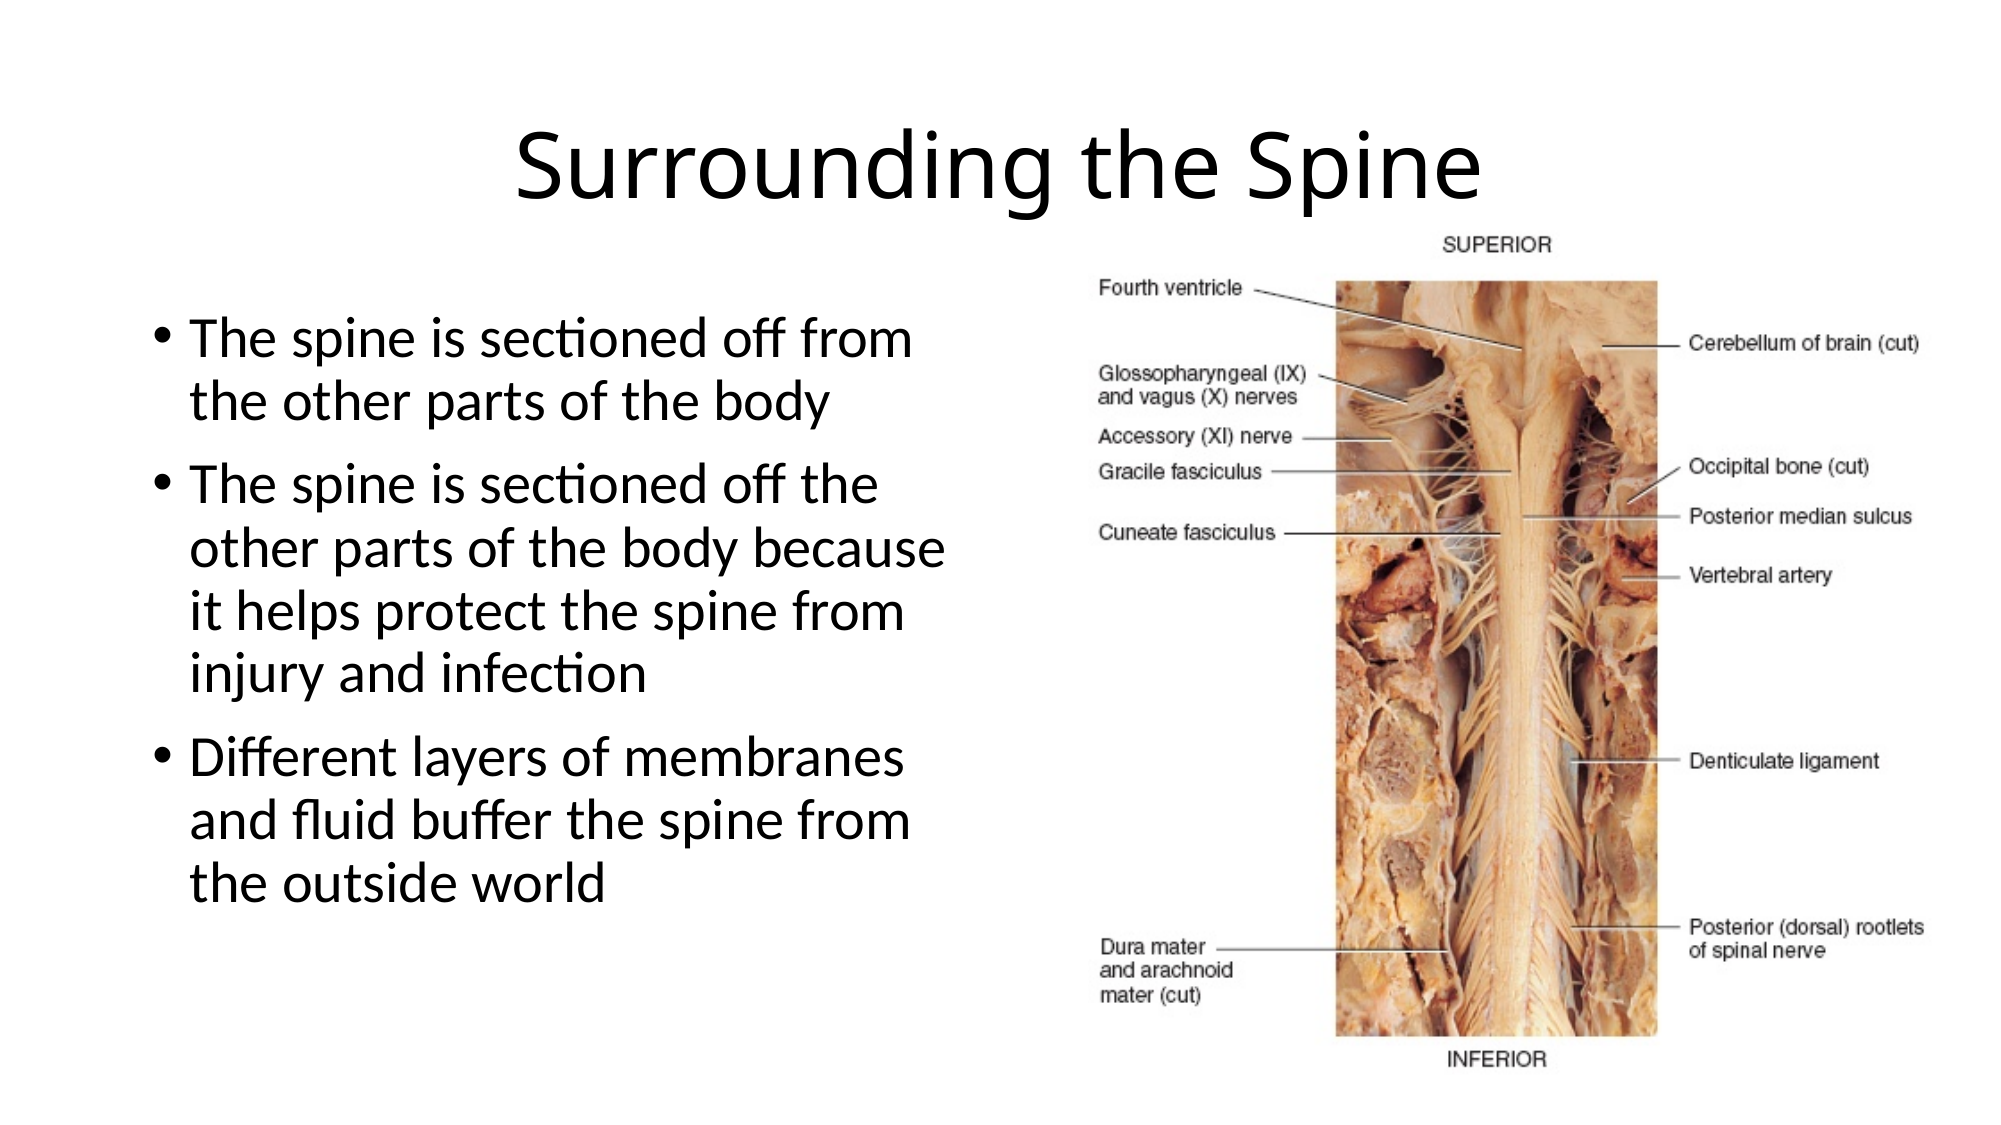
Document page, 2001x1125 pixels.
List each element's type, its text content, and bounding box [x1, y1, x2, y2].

title Surrounding the Spine [137, 59, 1863, 278]
list The spine is sectioned off from the other parts of the body The spine is sectioned off the other parts of the body because it helps protect the spine from injury and infection Different layers of membranes and fluid buffer the spine from the outside world [137, 299, 988, 1014]
picture [1088, 217, 1933, 1084]
